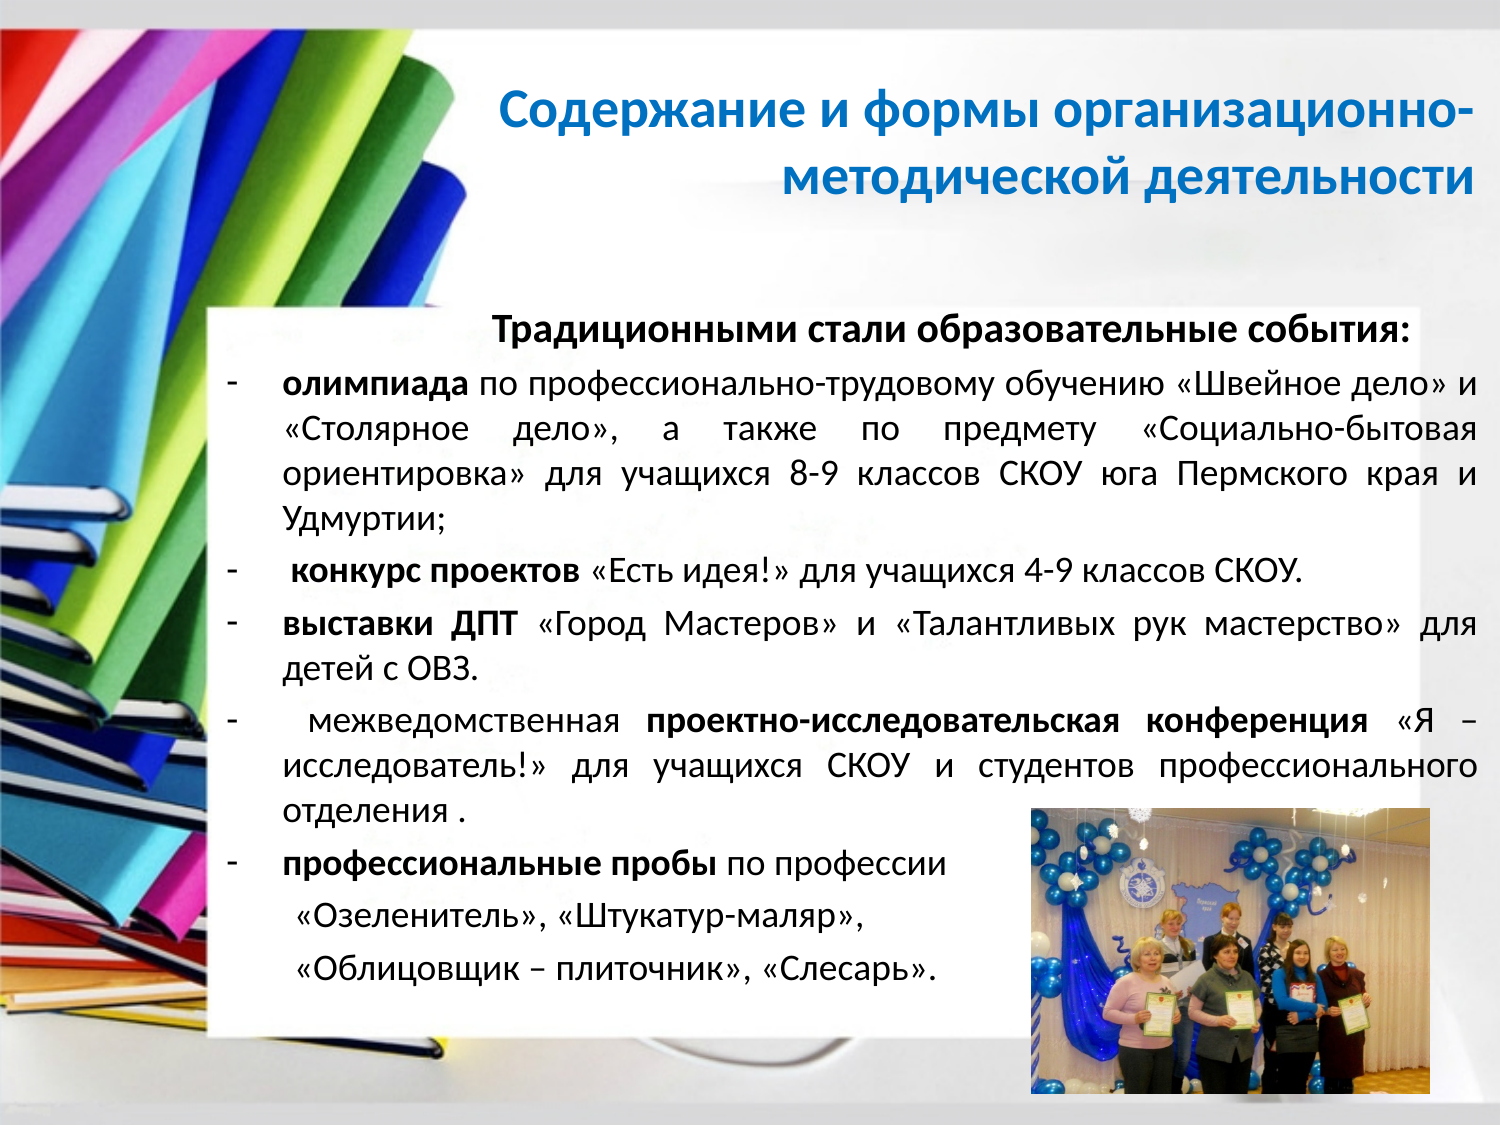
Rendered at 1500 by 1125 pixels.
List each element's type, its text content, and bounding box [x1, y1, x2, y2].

title Содержание и формы организационно-методической деятельности [371, 45, 1491, 233]
list Традиционными стали образовательные события: олимпиада по профессионально-трудовому обучению «Швейное дело» и «Столярное дело», а также по предмету «Социально-бытовая ориентировка» для учащихся 8-9 классов СКОУ юга Пермского края и Удмуртии; конкурс проектов «Есть идея!» для учащихся 4-9 классов СКОУ. выставки ДПТ «Город Мастеров» и «Талантливых рук мастерство» для детей с ОВЗ. межведомственная проектно-исследовательская конференция «Я – исследователь!» для учащихся СКОУ и студентов профессионального отделения . профессиональные пробы по профессии «Озеленитель», «Штукатур-маляр», «Облицовщик – плиточник», «Слесарь». [210, 292, 1494, 1106]
picture [0, 0, 1500, 1125]
